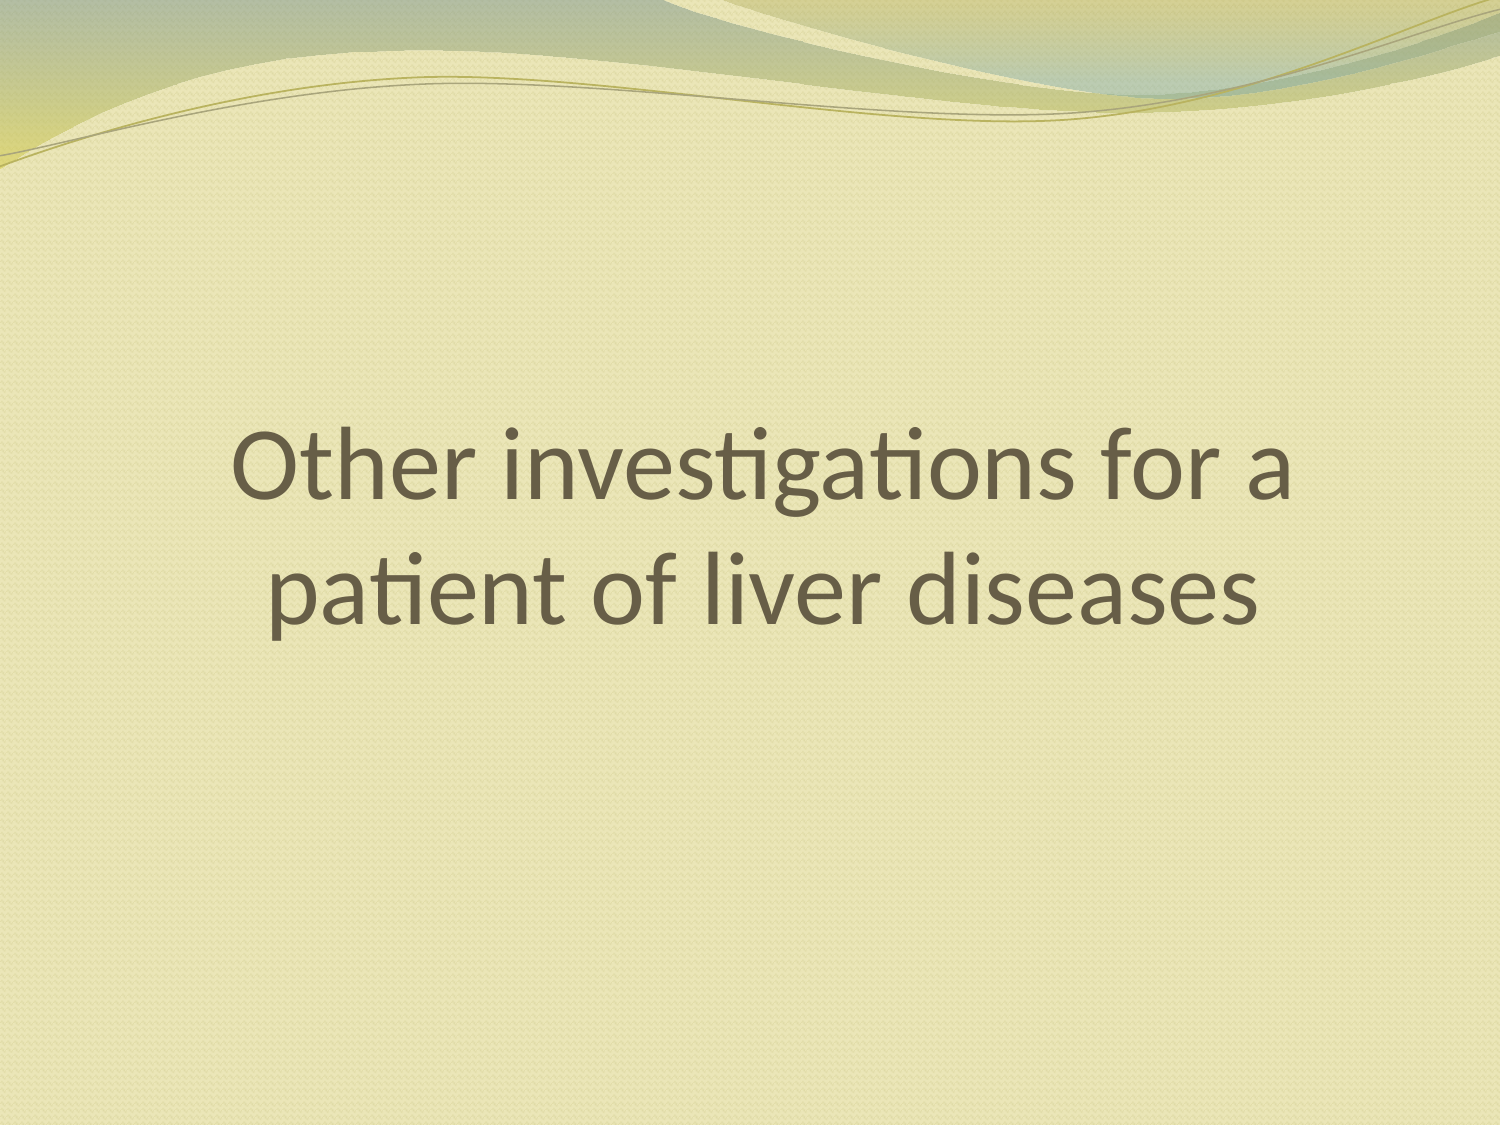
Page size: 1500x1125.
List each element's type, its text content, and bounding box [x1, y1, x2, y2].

title Other investigations for a patient of liver diseases [88, 290, 1439, 646]
